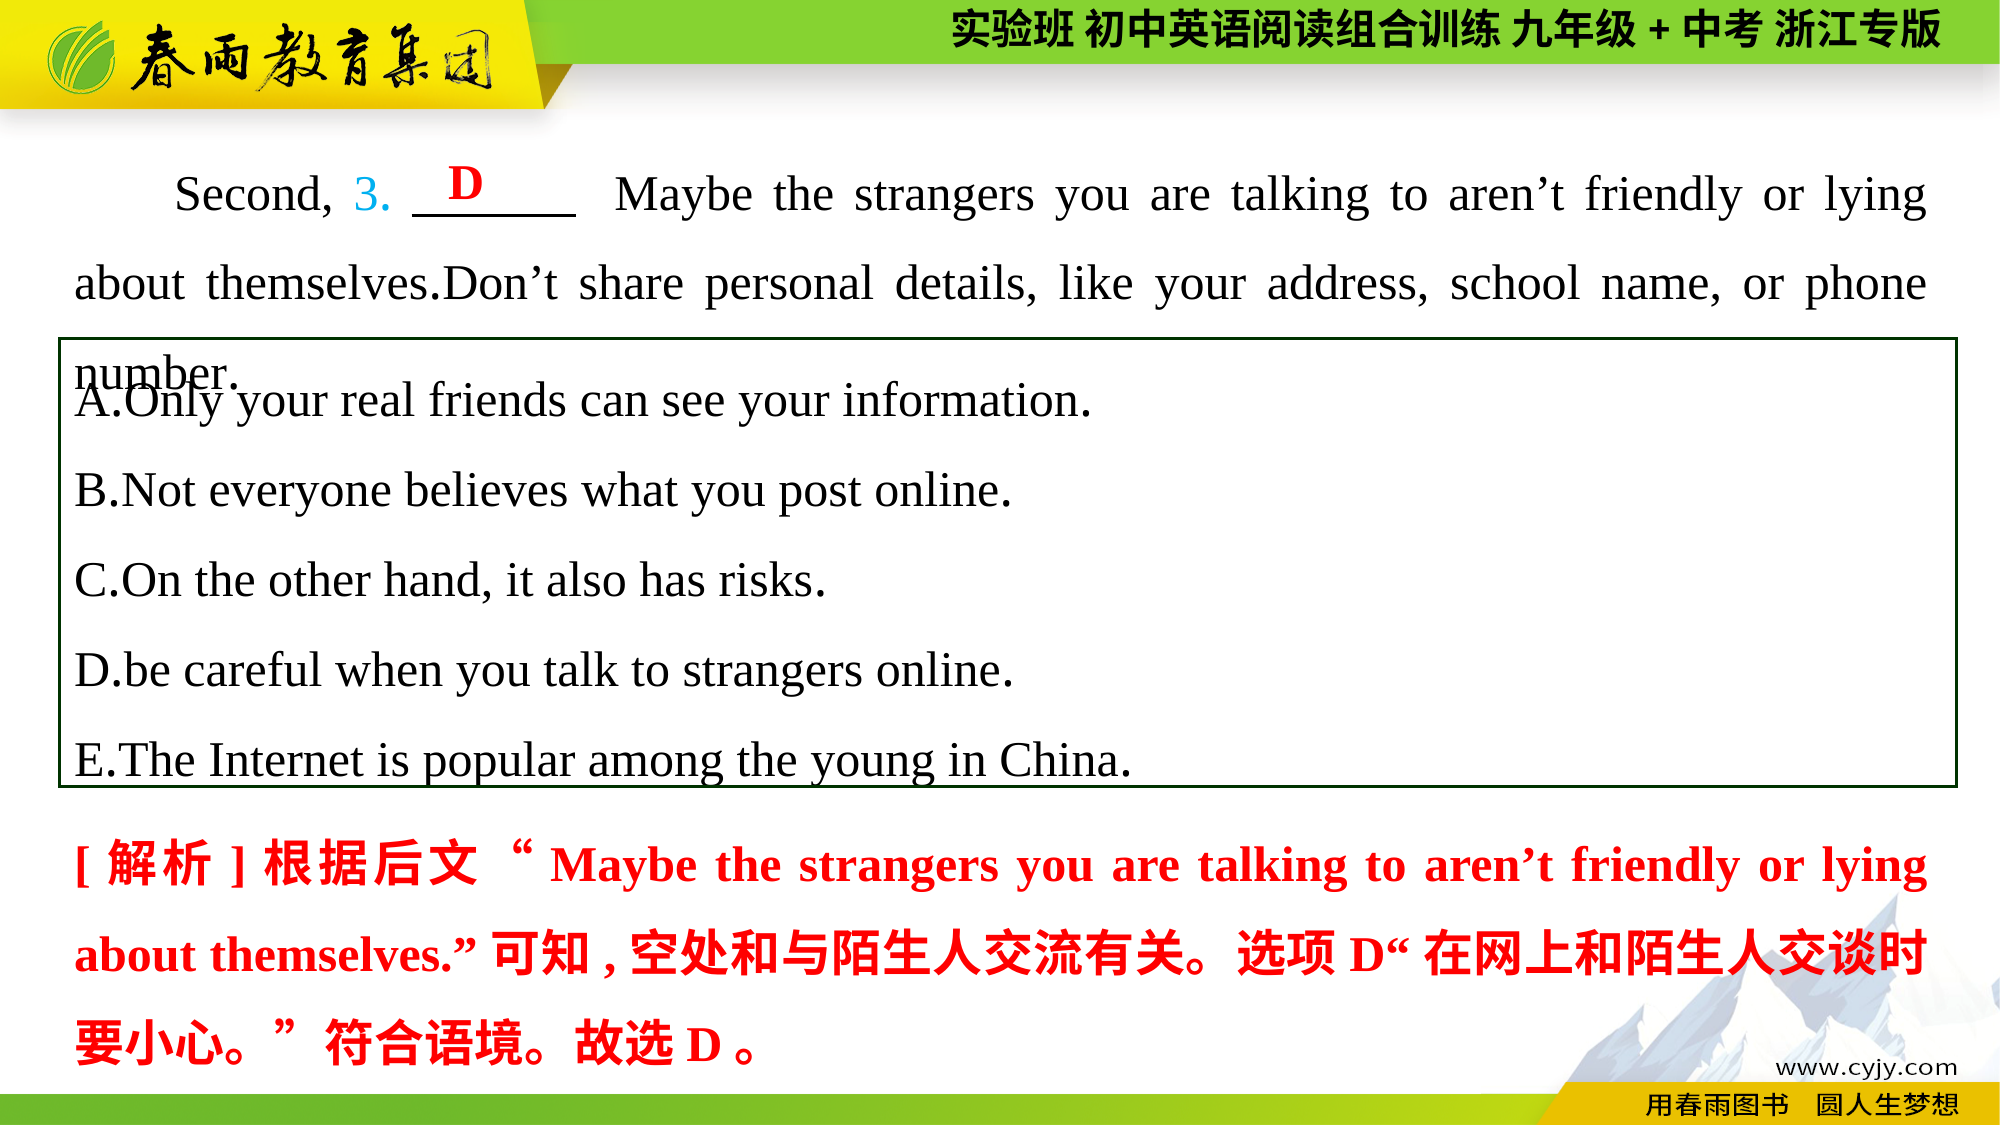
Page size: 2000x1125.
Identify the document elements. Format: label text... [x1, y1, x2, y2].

text_box A.Only your real friends can see your information. B.Not everyone believes what you post online. C.On the other hand, it also has risks. D.be careful when you talk to strangers online. E.The Internet is popular among the young in China. [59, 328, 1944, 338]
text_box [59, 338, 1957, 787]
picture [0, 0, 2000, 1125]
text_box D [433, 141, 500, 217]
list Second, 3. Maybe the strangers you are talking to aren’t friendly or lying about themselves.Don’t share personal details, like your address, school name, or phone number. [59, 122, 1944, 308]
text_box [解析]根据后文“Maybe the strangers you are talking to aren’t friendly or lying about themselves.”可知,空处和与陌生人交流有关。选项D“在网上和陌生人交谈时要小心。”符合语境。故选D。 [59, 794, 1944, 1080]
text_box A.Only your real friends can see your information. B.Not everyone believes what you post online. C.On the other hand, it also has risks. D.be careful when you talk to strangers online. E.The Internet is popular among the young in China. [59, 787, 1944, 794]
